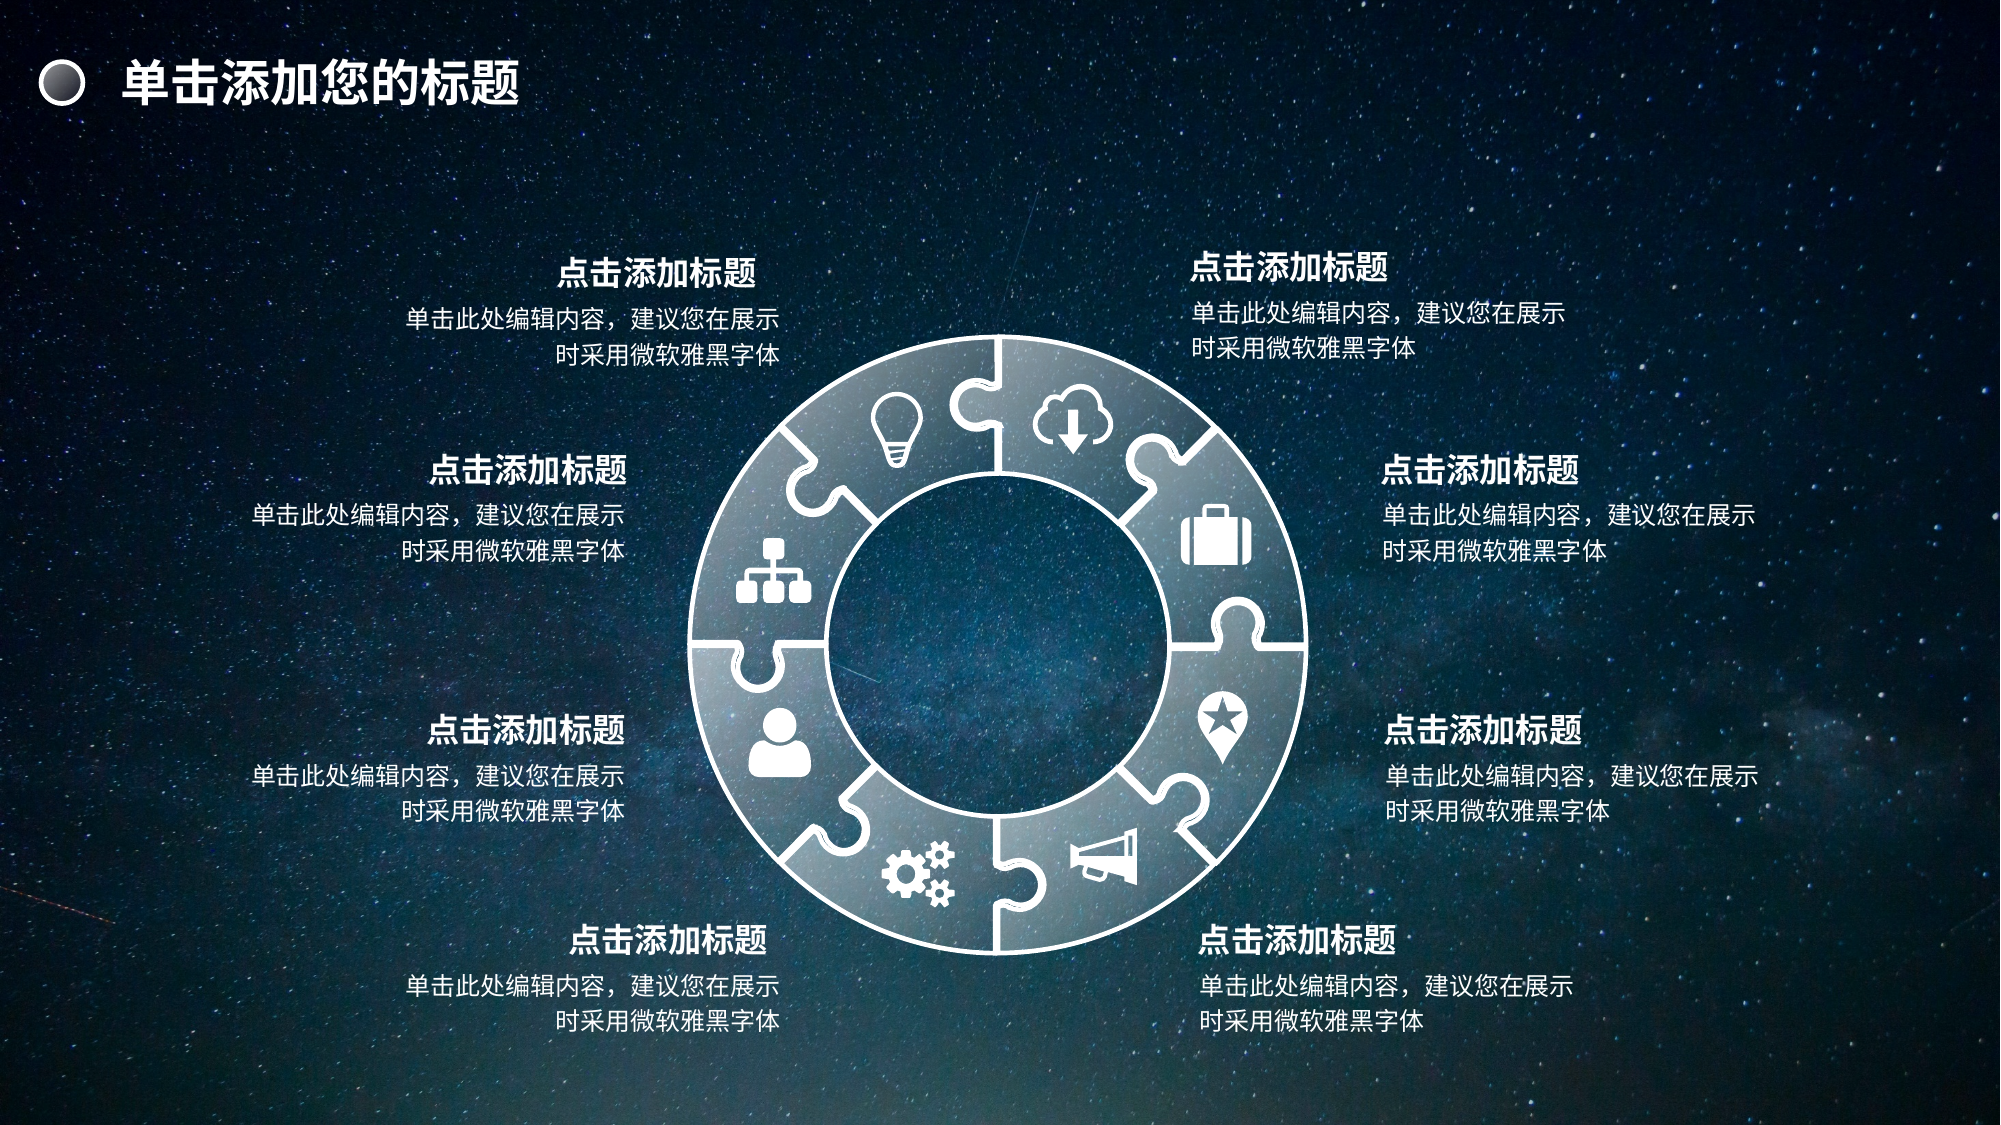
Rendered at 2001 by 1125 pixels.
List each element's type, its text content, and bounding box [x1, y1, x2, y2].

text_box [779, 335, 998, 524]
text_box [1070, 827, 1137, 886]
text_box 点击添加标题 [1189, 246, 1511, 287]
text_box [762, 707, 797, 743]
text_box [736, 538, 812, 603]
text_box [688, 644, 877, 863]
text_box 点击添加标题 [435, 252, 757, 293]
text_box 点击添加标题 [1197, 919, 1518, 960]
text_box [1119, 427, 1308, 646]
text_box 单击此处编辑内容，建议您在展示时采用微软雅黑字体 [1191, 291, 1575, 363]
text_box 单击此处编辑内容，建议您在展示时采用微软雅黑字体 [1385, 754, 1769, 826]
text_box [748, 740, 812, 778]
text_box [1242, 517, 1252, 565]
text_box [881, 840, 955, 908]
text_box 点击添加标题 [305, 709, 626, 750]
text_box 点击添加标题 [1383, 709, 1704, 750]
text_box 单击此处编辑内容，建议您在展示时采用微软雅黑字体 [243, 493, 626, 566]
text_box [779, 765, 1042, 955]
text_box [1058, 409, 1089, 455]
text_box [1193, 503, 1238, 565]
text_box [954, 335, 1217, 525]
text_box 单击此处编辑内容，建议您在展示时采用微软雅黑字体 [1382, 493, 1766, 566]
text_box 单击此处编辑内容，建议您在展示时采用微软雅黑字体 [1199, 964, 1583, 1036]
text_box [1197, 691, 1248, 765]
text_box 点击添加标题 [447, 919, 768, 960]
text_box [1032, 383, 1114, 445]
text_box 单击此处编辑内容，建议您在展示时采用微软雅黑字体 [397, 964, 781, 1036]
text_box 单击此处编辑内容，建议您在展示时采用微软雅黑字体 [243, 754, 626, 826]
text_box 点击添加标题 [307, 448, 628, 489]
text_box 点击添加标题 [1380, 448, 1701, 489]
text_box [688, 426, 878, 689]
text_box 单击此处编辑内容，建议您在展示时采用微软雅黑字体 [397, 297, 781, 370]
text_box [1118, 601, 1308, 865]
text_box [1180, 517, 1190, 565]
text_box [870, 391, 923, 468]
picture [0, 0, 2000, 1125]
text_box 单击添加您的标题 [105, 43, 801, 119]
text_box [996, 766, 1215, 955]
